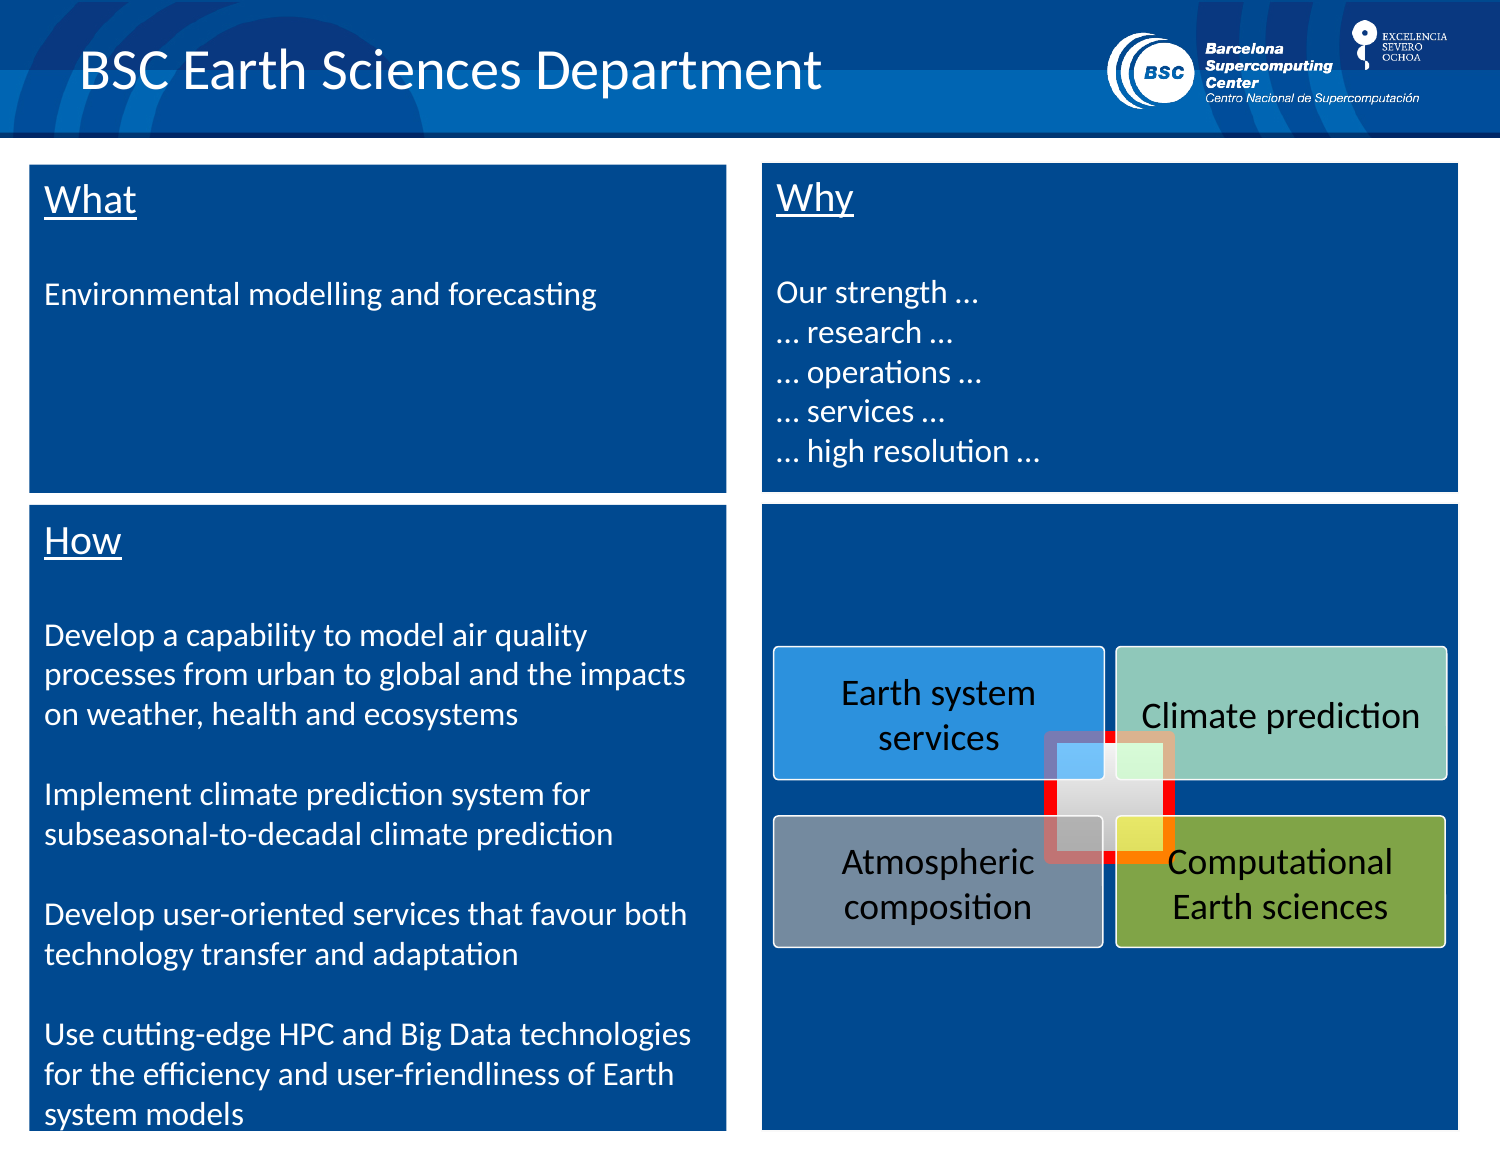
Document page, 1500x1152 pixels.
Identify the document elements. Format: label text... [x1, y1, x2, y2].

text_box How Develop a capability to model air quality processes from urban to global and the impacts on weather, health and ecosystems Implement climate prediction system for subseasonal-to-decadal climate prediction Develop user-oriented services that favour both technology transfer and adaptation Use cutting-edge HPC and Big Data technologies for the efficiency and user-friendliness of Earth system models [29, 504, 727, 1131]
text_box Climate prediction [1116, 646, 1447, 780]
picture [0, 0, 1500, 138]
text_box Atmospheric composition [773, 815, 1103, 948]
text_box [761, 503, 1459, 1131]
text_box What Environmental modelling and forecasting [29, 164, 727, 493]
text_box Why Our strength … … research … … operations … … services … … high resolution … [761, 162, 1459, 493]
text_box Earth system services [773, 646, 1105, 780]
text_box BSC Earth Sciences Department [65, 23, 1081, 138]
text_box Computational Earth sciences [1116, 815, 1446, 948]
text_box [1050, 736, 1169, 858]
